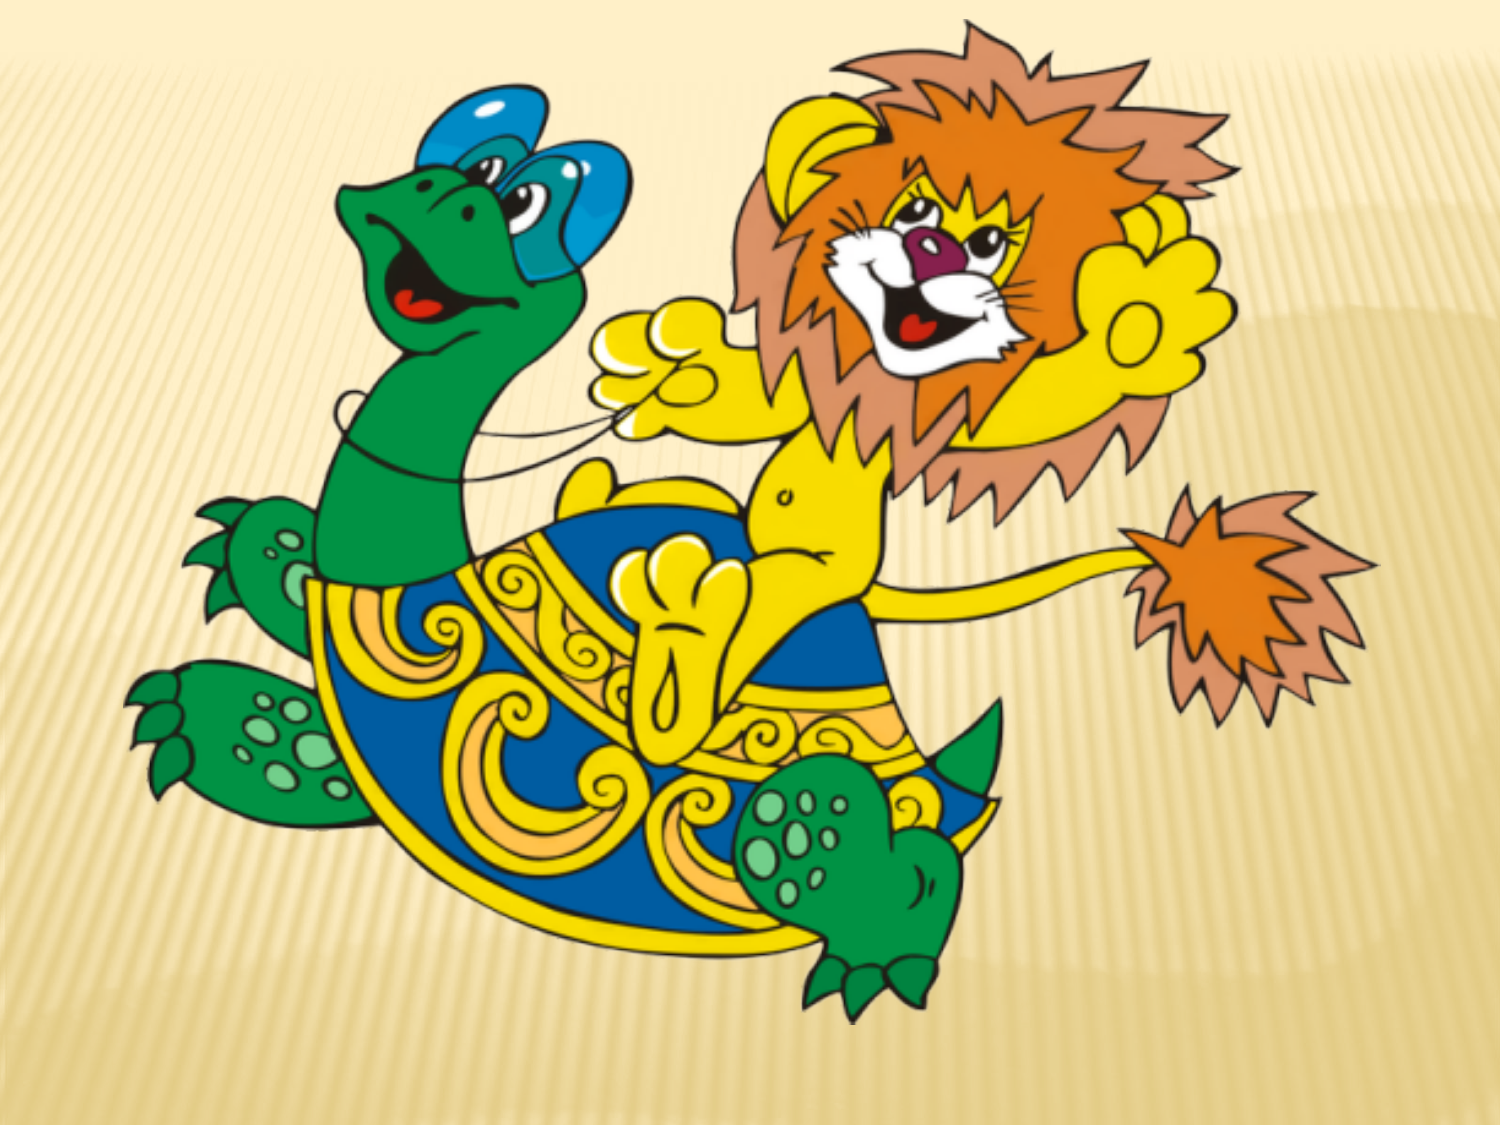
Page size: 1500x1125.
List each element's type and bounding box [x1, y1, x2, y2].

list [123, 18, 1381, 1025]
